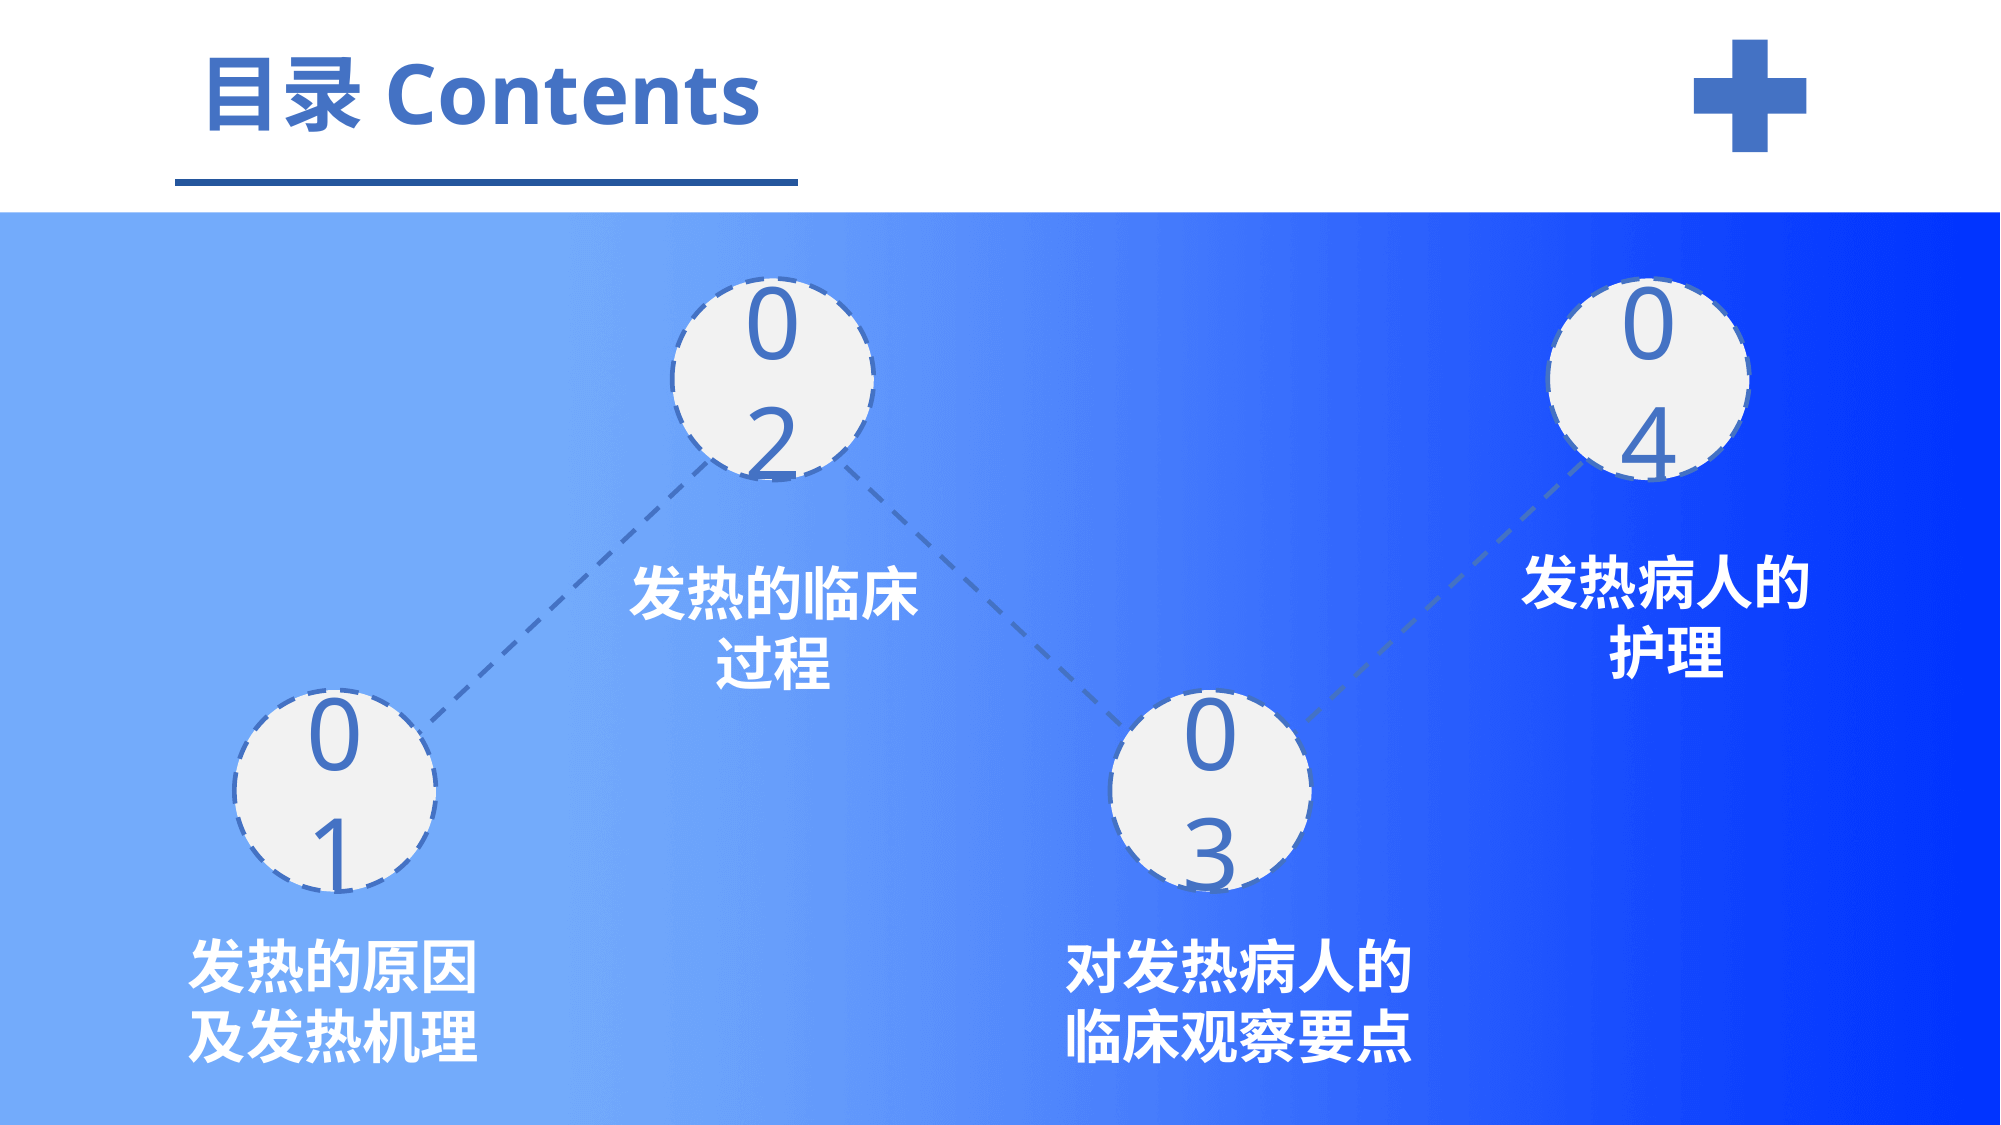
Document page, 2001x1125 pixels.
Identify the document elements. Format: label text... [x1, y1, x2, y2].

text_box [773, 399, 1211, 811]
text_box 03 [1110, 811, 1311, 893]
picture [0, 213, 2000, 1125]
text_box 目录Contents [183, 33, 819, 149]
text_box [0, 0, 2000, 213]
text_box 发热病人的 护理 [1650, 538, 1827, 694]
text_box 01 [233, 688, 435, 893]
text_box [1693, 39, 1807, 153]
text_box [1211, 399, 1650, 811]
text_box 04 [1546, 277, 1751, 482]
text_box 发热的原因 及发热机理 [173, 923, 494, 1078]
text_box 对发热病人的 临床观察要点 [1049, 923, 1429, 1078]
text_box 02 [671, 277, 875, 399]
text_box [336, 399, 773, 811]
